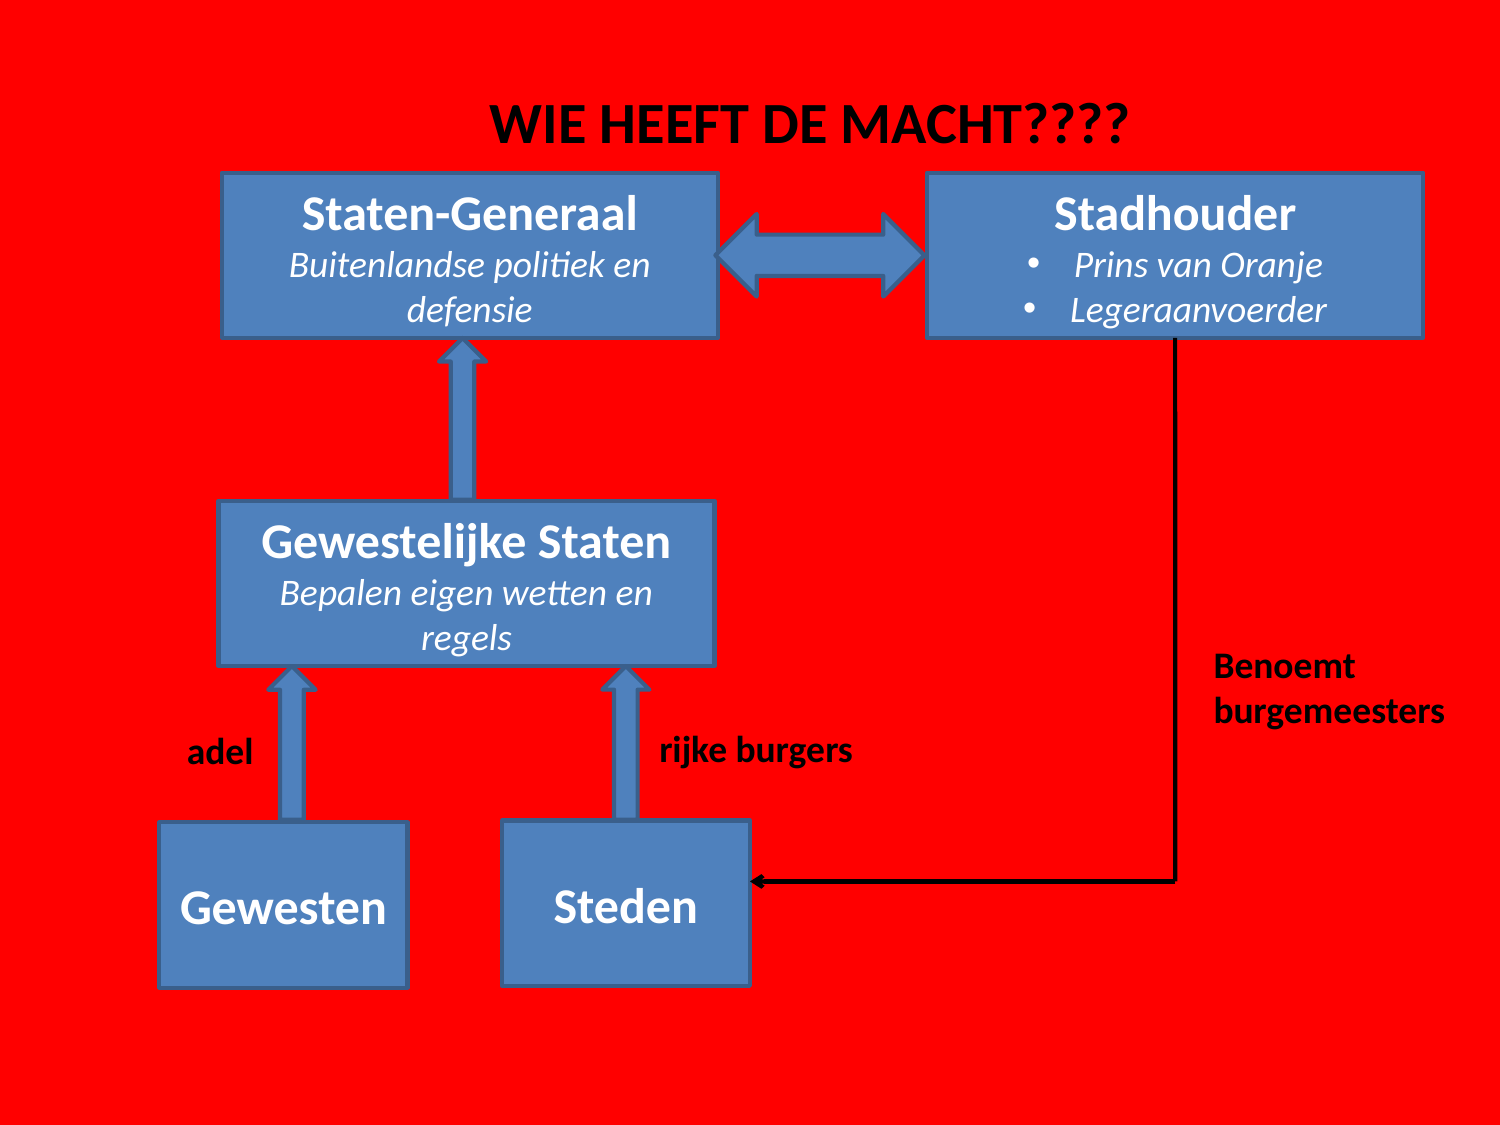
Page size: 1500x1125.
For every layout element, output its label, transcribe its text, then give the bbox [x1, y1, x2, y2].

text_box Stadhouder Prins van Oranje Legeraanvoerder [925, 171, 1425, 340]
text_box WIE HEEFT DE MACHT???? [475, 78, 1338, 163]
text_box Staten-Generaal Buitenlandse politiek en defensie [220, 171, 720, 340]
text_box Benoemt burgemeesters [1198, 633, 1500, 738]
text_box Steden [500, 818, 752, 988]
text_box Gewesten [157, 820, 410, 990]
text_box rijke burgers [644, 717, 869, 778]
text_box Gewestelijke Staten Bepalen eigen wetten en regels [216, 499, 717, 668]
text_box [600, 663, 652, 822]
text_box [713, 212, 927, 299]
text_box adel [171, 719, 269, 779]
text_box [437, 335, 489, 502]
text_box [266, 668, 318, 822]
